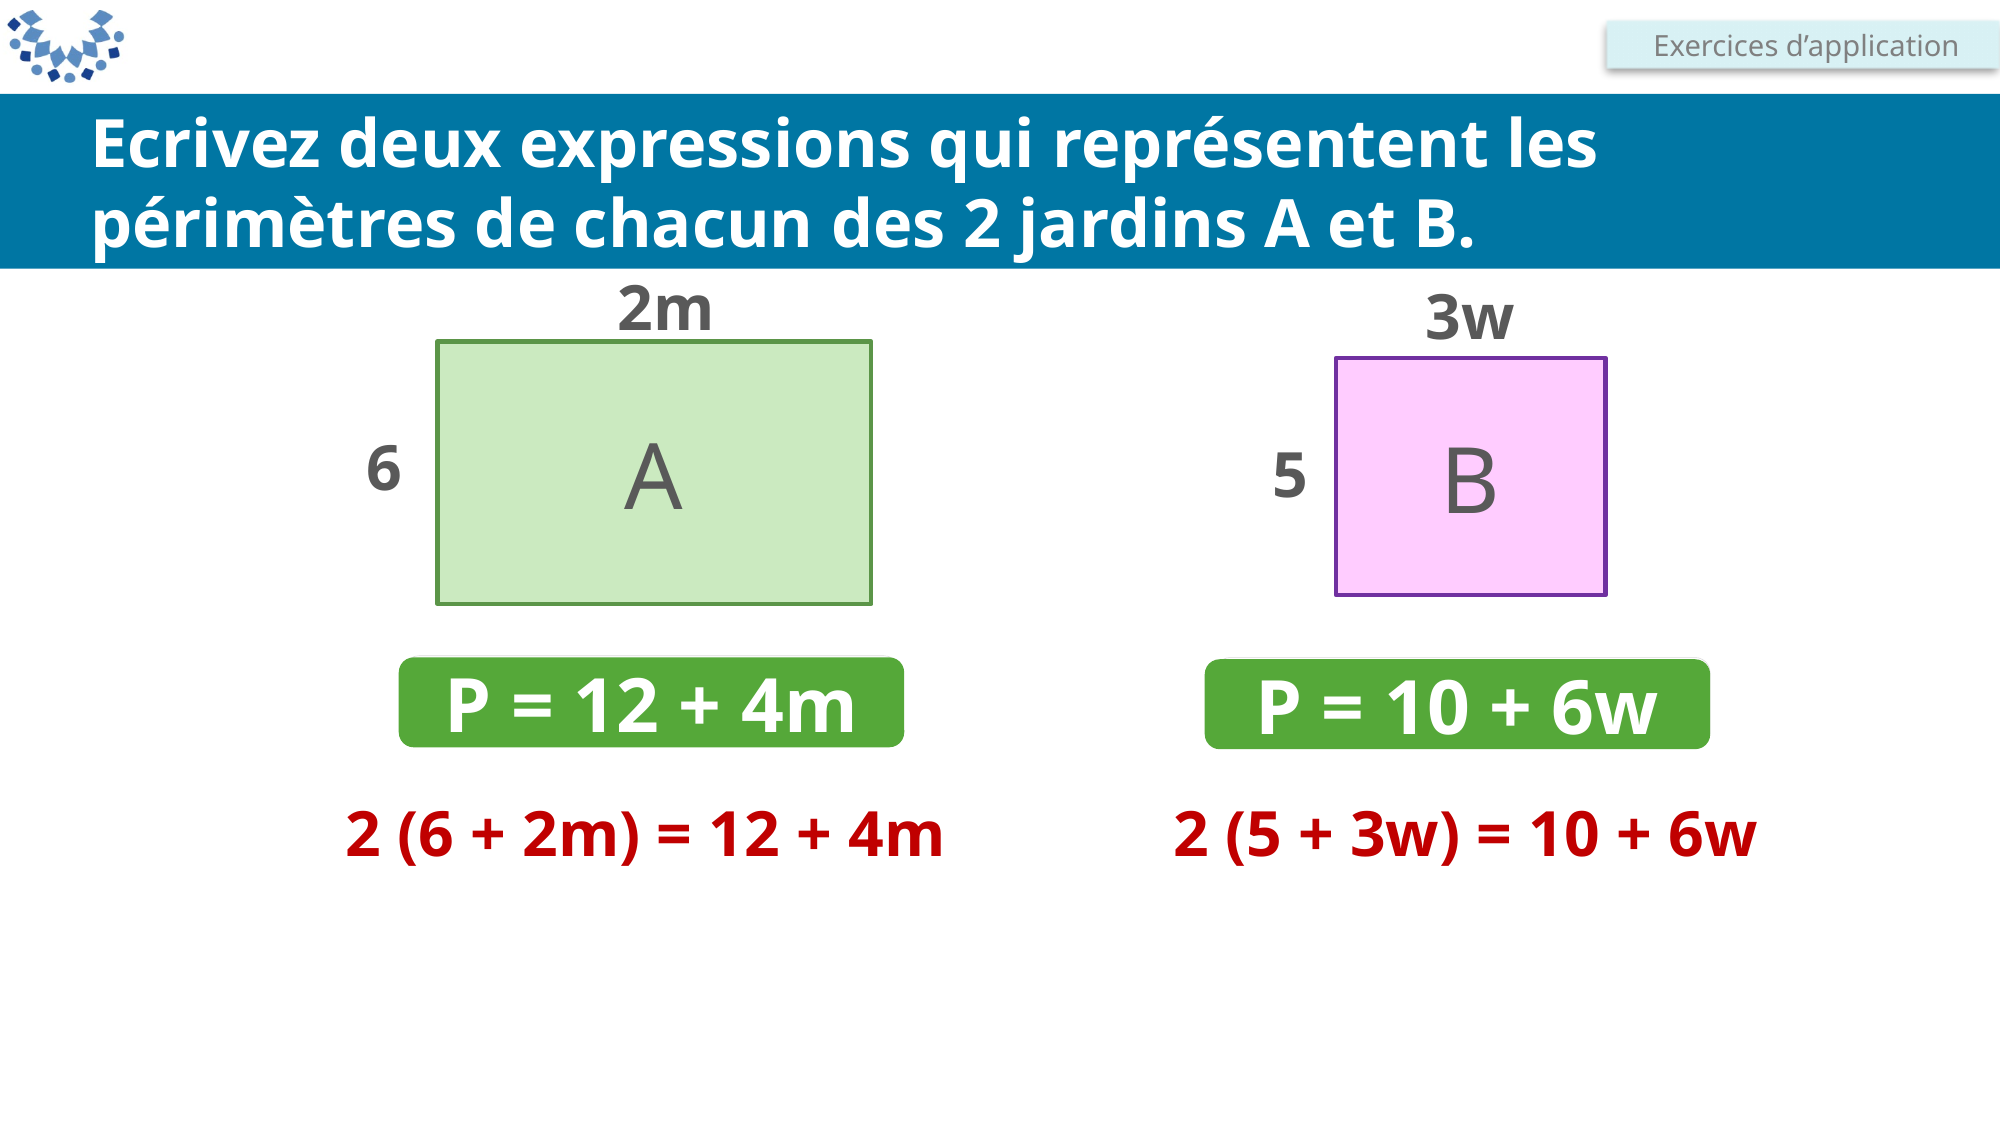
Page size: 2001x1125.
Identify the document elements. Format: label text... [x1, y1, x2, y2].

text_box 2 (6 + 2m) = 12 + 4m [314, 786, 962, 877]
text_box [350, 259, 1606, 605]
picture [0, 10, 129, 87]
text_box Ecrivez deux expressions qui représentent les périmètres de chacun des 2 jardins A et B. [0, 93, 2000, 269]
text_box Exercices d’application [1608, 22, 1998, 67]
text_box P = 10 + 6w [1202, 657, 1713, 752]
text_box P = 12 + 4m [396, 655, 907, 750]
text_box 2 (5 + 3w) = 10 + 6w [1142, 786, 1774, 877]
